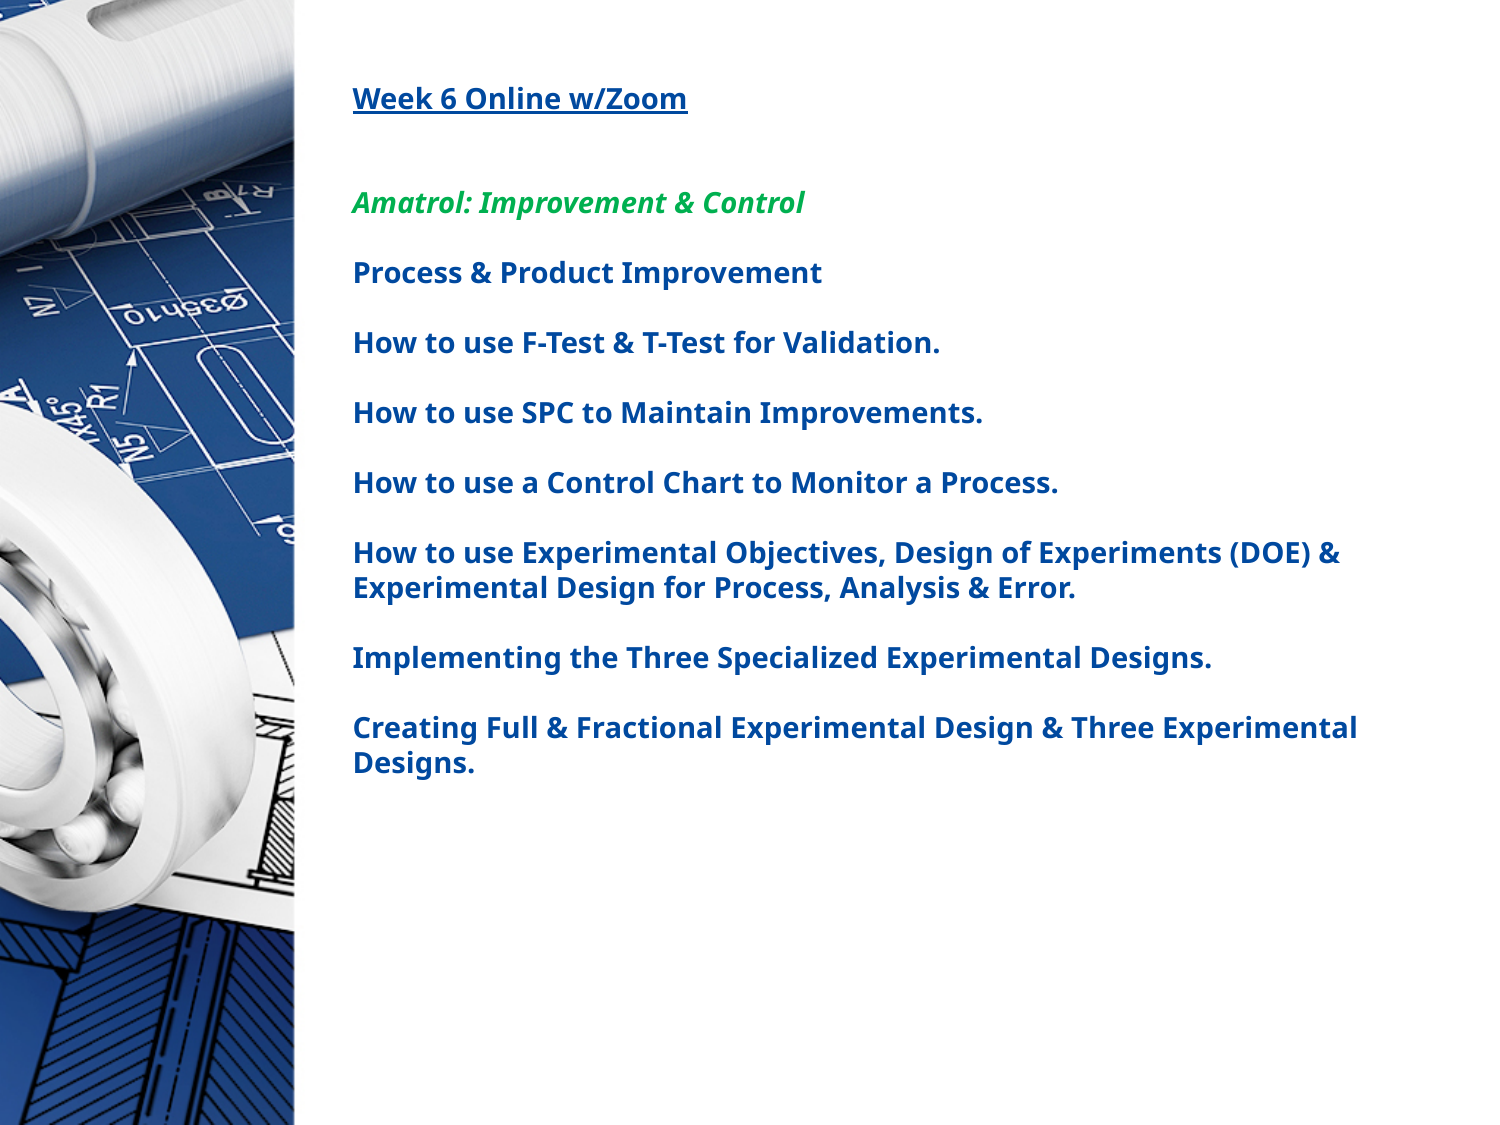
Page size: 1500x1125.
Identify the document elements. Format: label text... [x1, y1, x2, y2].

title Week 6 Online w/Zoom Amatrol: Improvement & Control Process & Product Improvement How to use F-Test & T-Test for Validation. How to use SPC to Maintain Improvements. How to use a Control Chart to Monitor a Process. How to use Experimental Objectives, Design of Experiments (DOE) & Experimental Design for Process, Analysis & Error. Implementing the Three Specialized Experimental Designs. Creating Full & Fractional Experimental Design & Three Experimental Designs. [337, 178, 1438, 366]
picture [0, 0, 1500, 1125]
